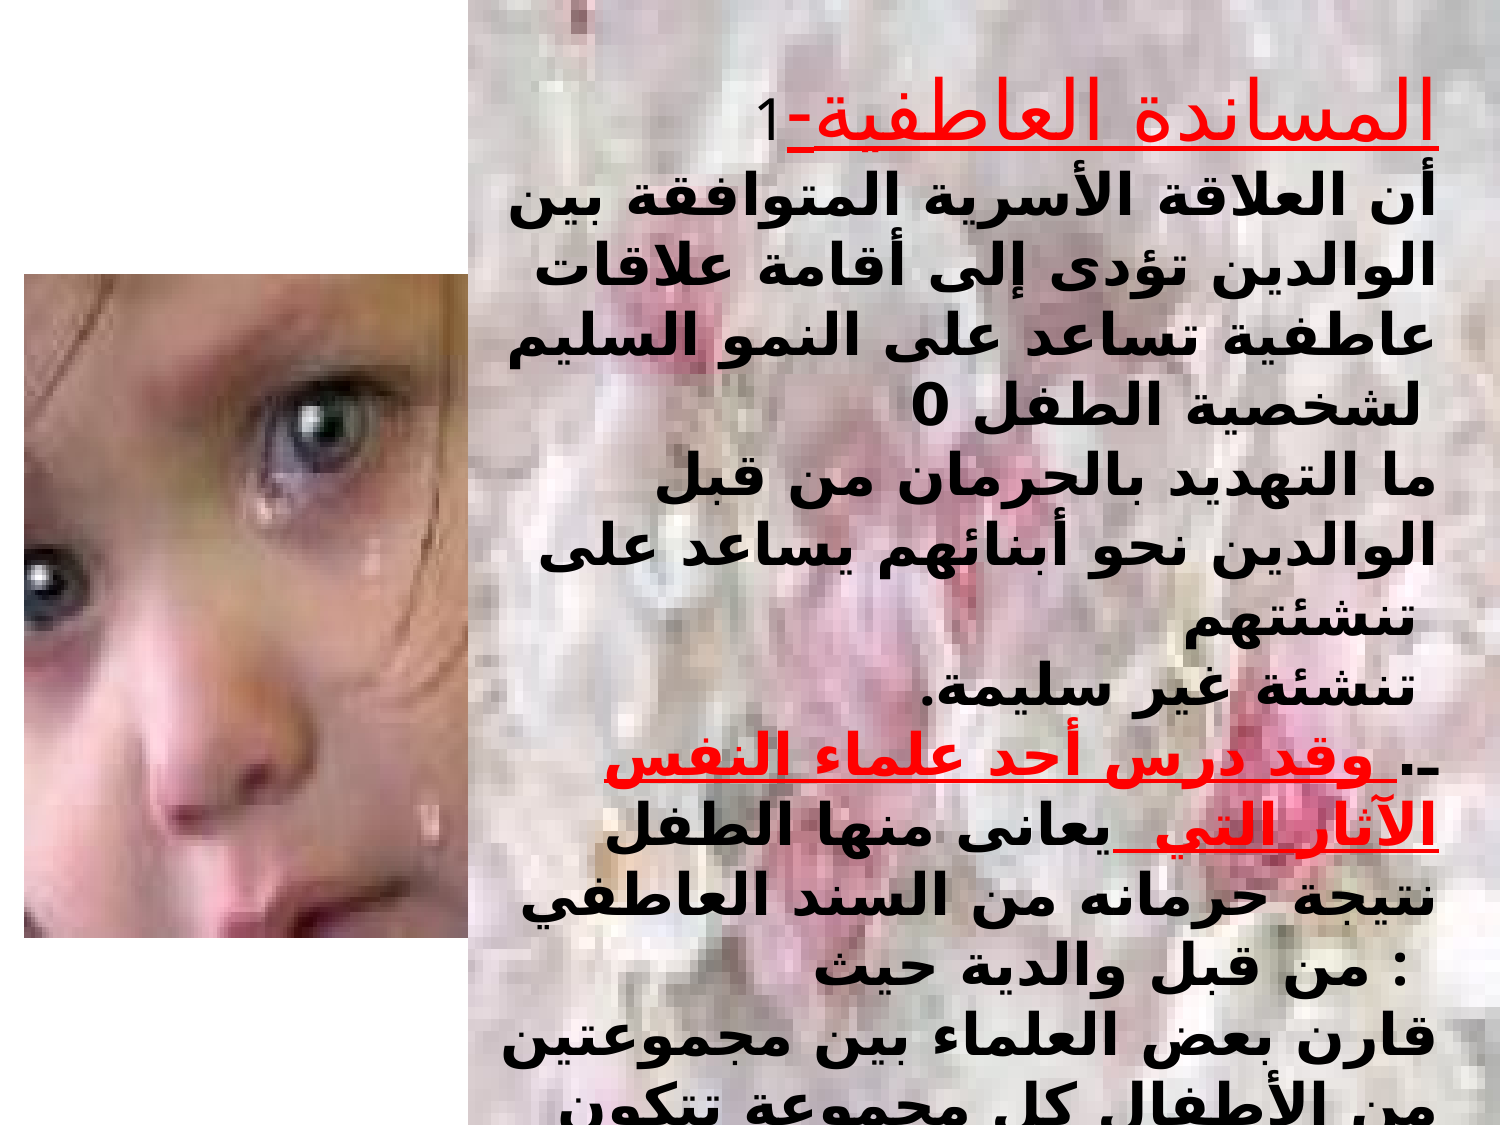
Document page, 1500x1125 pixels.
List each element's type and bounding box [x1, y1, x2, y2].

list [24, 274, 463, 938]
picture [468, 0, 1500, 1125]
